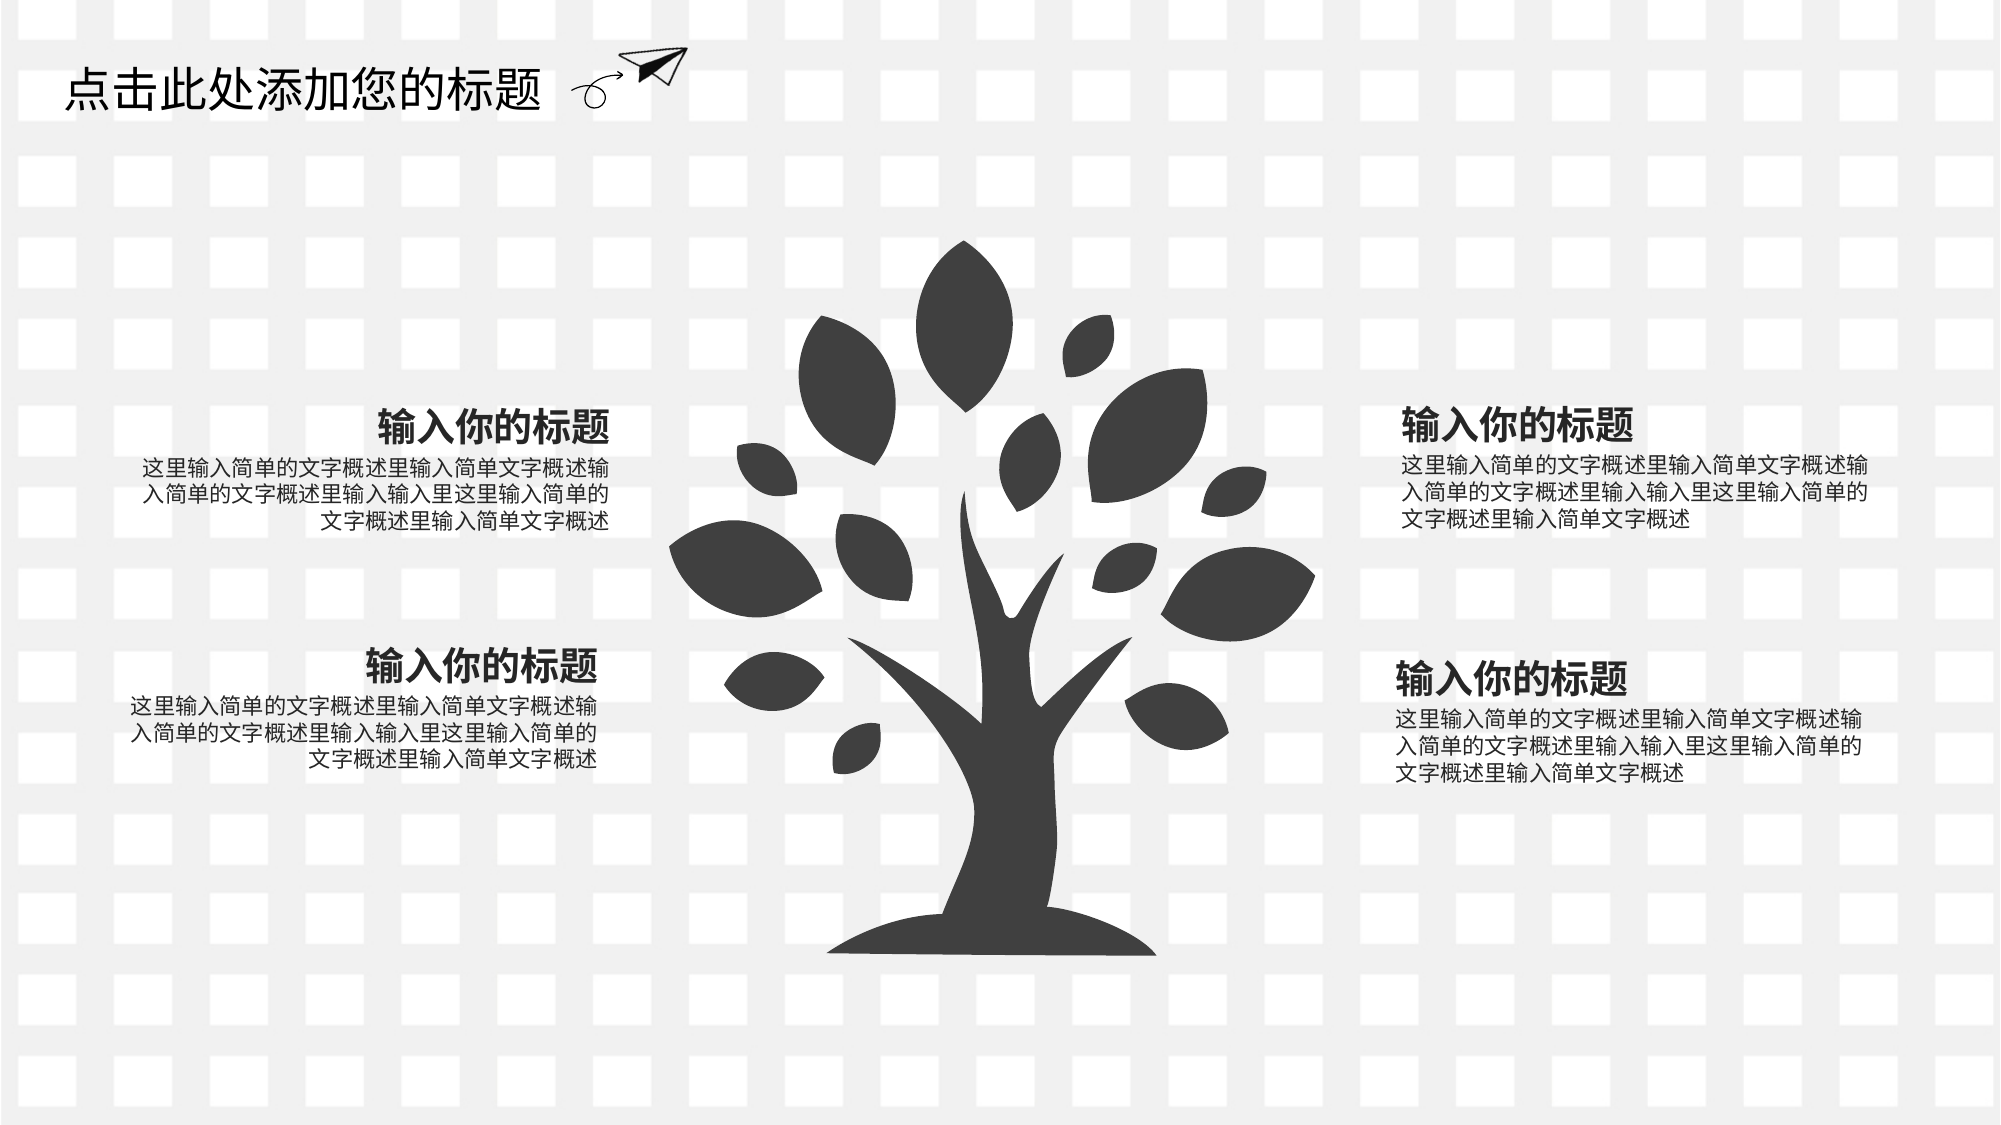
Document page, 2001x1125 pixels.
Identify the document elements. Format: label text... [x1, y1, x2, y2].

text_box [669, 240, 1316, 956]
text_box 点击此处添加您的标题 [48, 52, 559, 125]
text_box 输入你的标题 这里输入简单的文字概述里输入简单文字概述输入简单的文字概述里输入输入里这里输入简单的文字概述里输入简单文字概述 [102, 631, 618, 829]
text_box 输入你的标题 这里输入简单的文字概述里输入简单文字概述输入简单的文字概述里输入输入里这里输入简单的文字概述里输入简单文字概述 [114, 392, 631, 590]
picture [0, 0, 2000, 1125]
text_box 输入你的标题 这里输入简单的文字概述里输入简单文字概述输入简单的文字概述里输入输入里这里输入简单的文字概述里输入简单文字概述 [1381, 390, 1898, 588]
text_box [581, 43, 686, 109]
text_box 输入你的标题 这里输入简单的文字概述里输入简单文字概述输入简单的文字概述里输入输入里这里输入简单的文字概述里输入简单文字概述 [1375, 644, 1892, 842]
